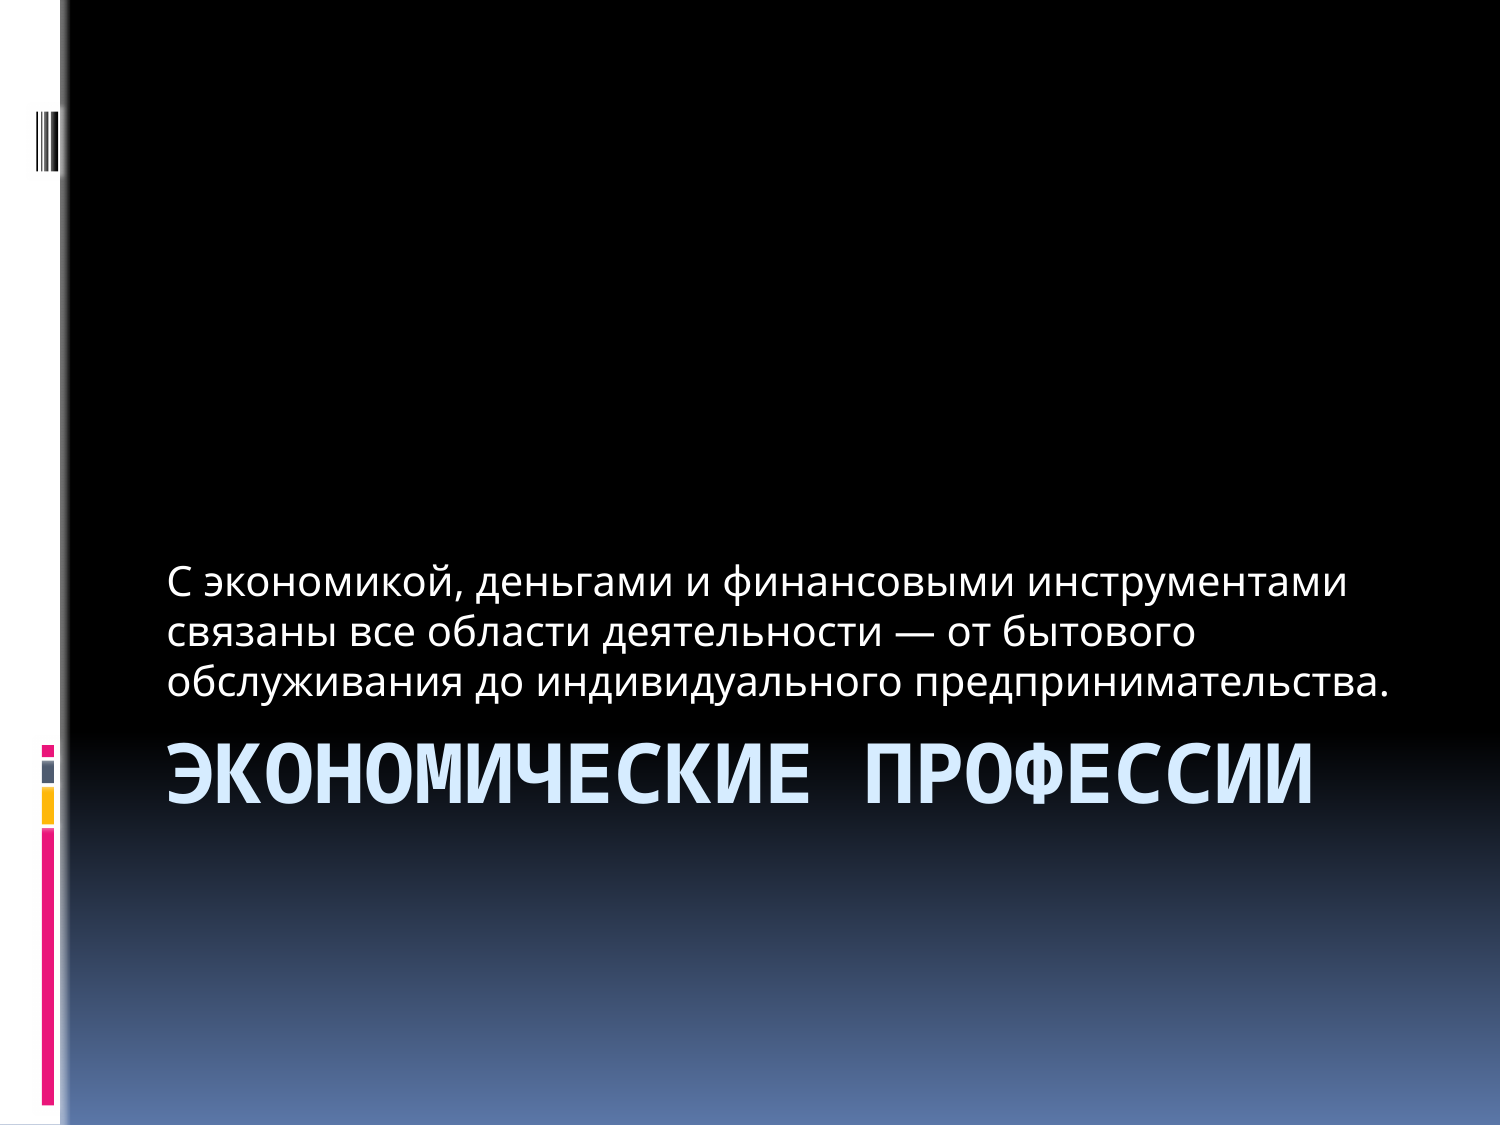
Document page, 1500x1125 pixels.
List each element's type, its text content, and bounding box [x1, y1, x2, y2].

subtitle С экономикой, деньгами и финансовыми инструментами связаны все области деятельности — от бытового обслуживания до индивидуального предпринимательства. [150, 464, 1425, 713]
title Экономические профессии [150, 713, 1425, 1037]
